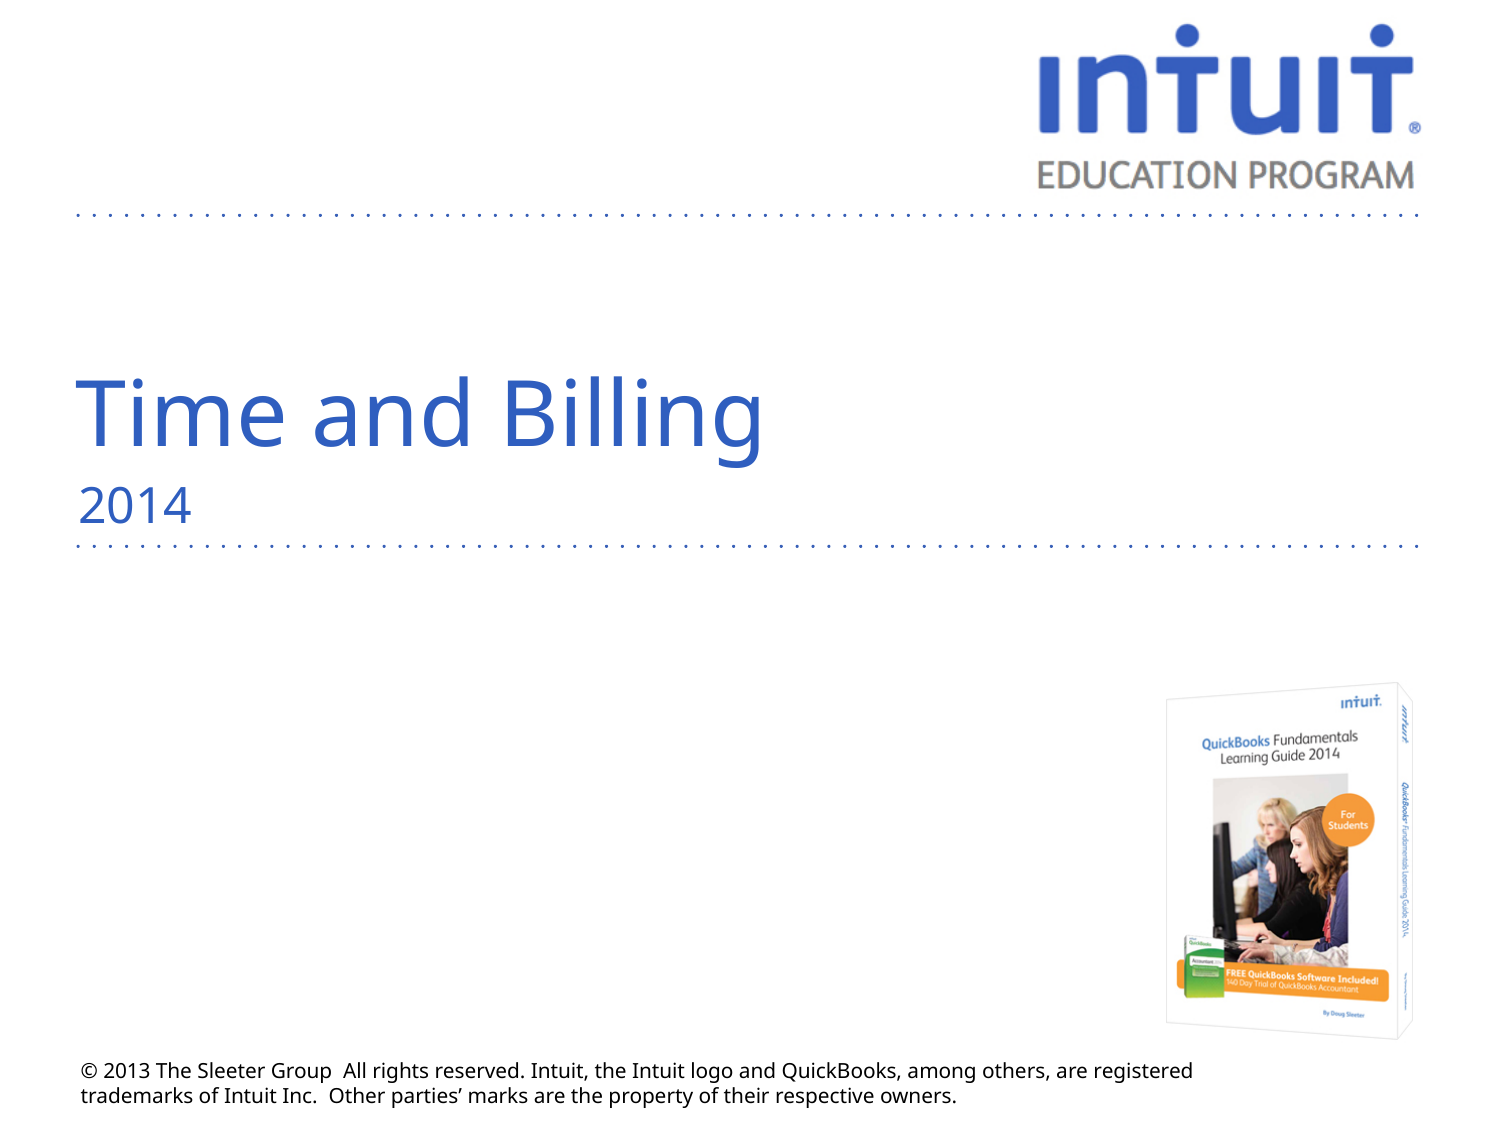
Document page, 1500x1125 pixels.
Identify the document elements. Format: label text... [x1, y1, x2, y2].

picture [1028, 12, 1433, 205]
title Time and Billing [75, 353, 1425, 465]
subtitle 2014 [78, 473, 1427, 538]
picture [1166, 672, 1413, 1050]
